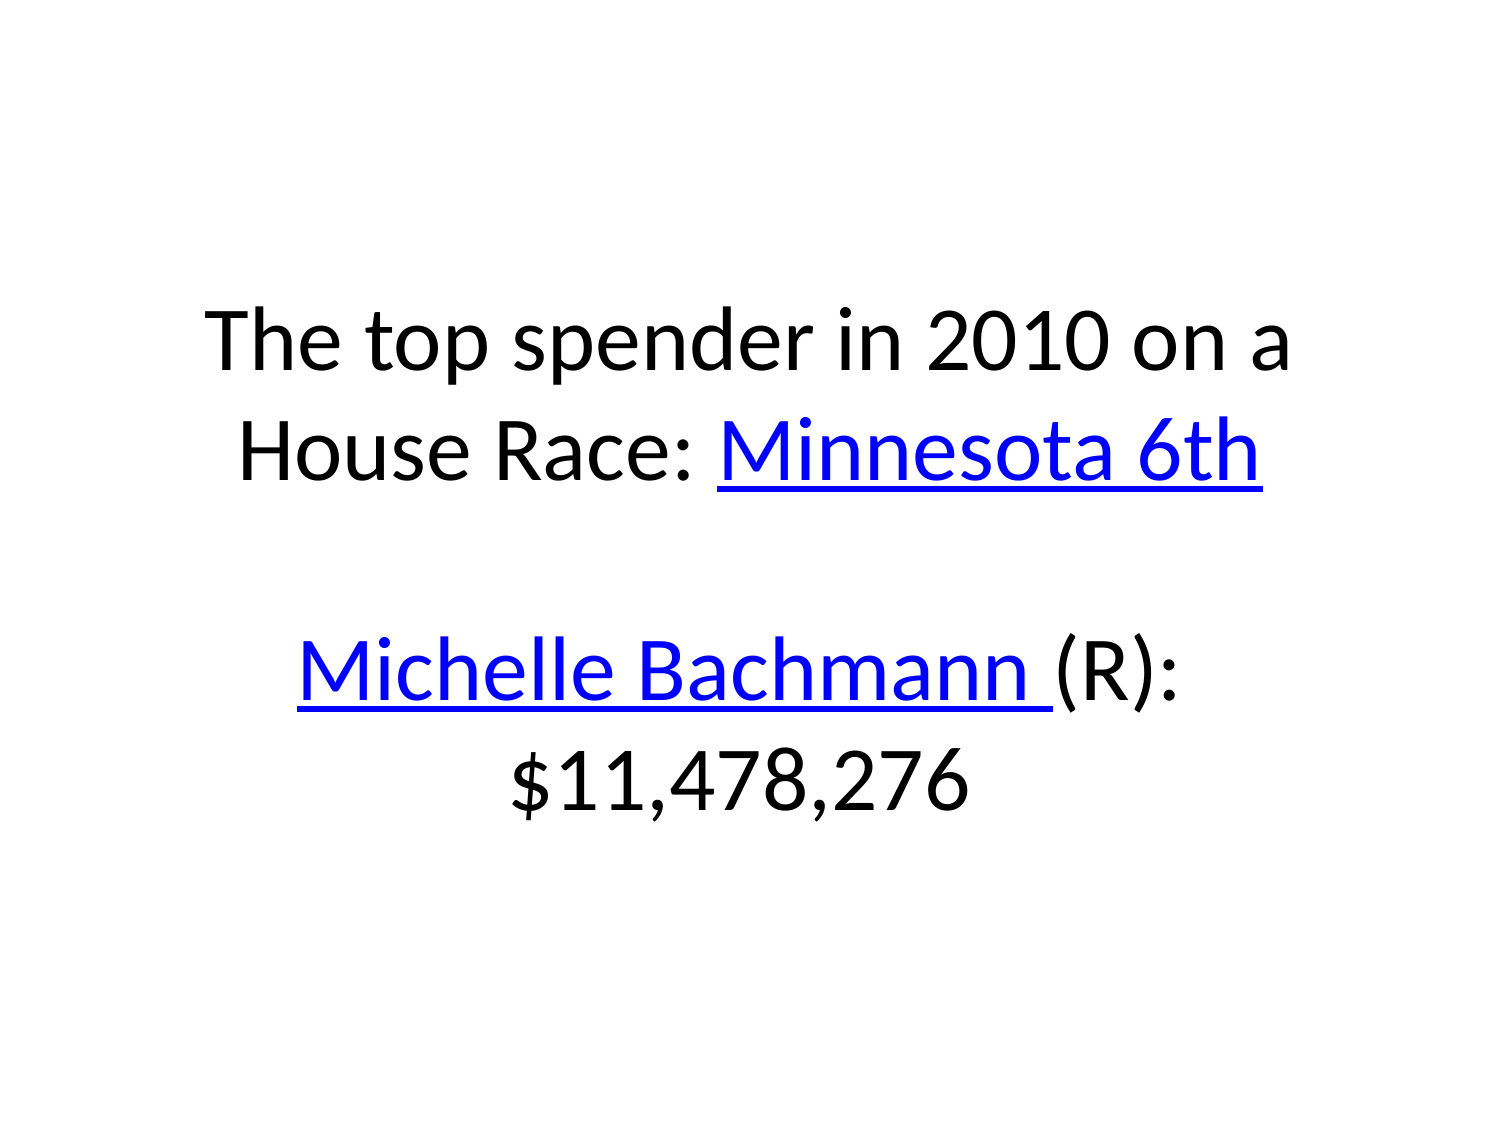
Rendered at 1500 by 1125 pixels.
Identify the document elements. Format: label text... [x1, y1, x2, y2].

title The top spender in 2010 on a House Race: Minnesota 6th Michelle Bachmann (R): $11,478,276 [74, 44, 1426, 1063]
